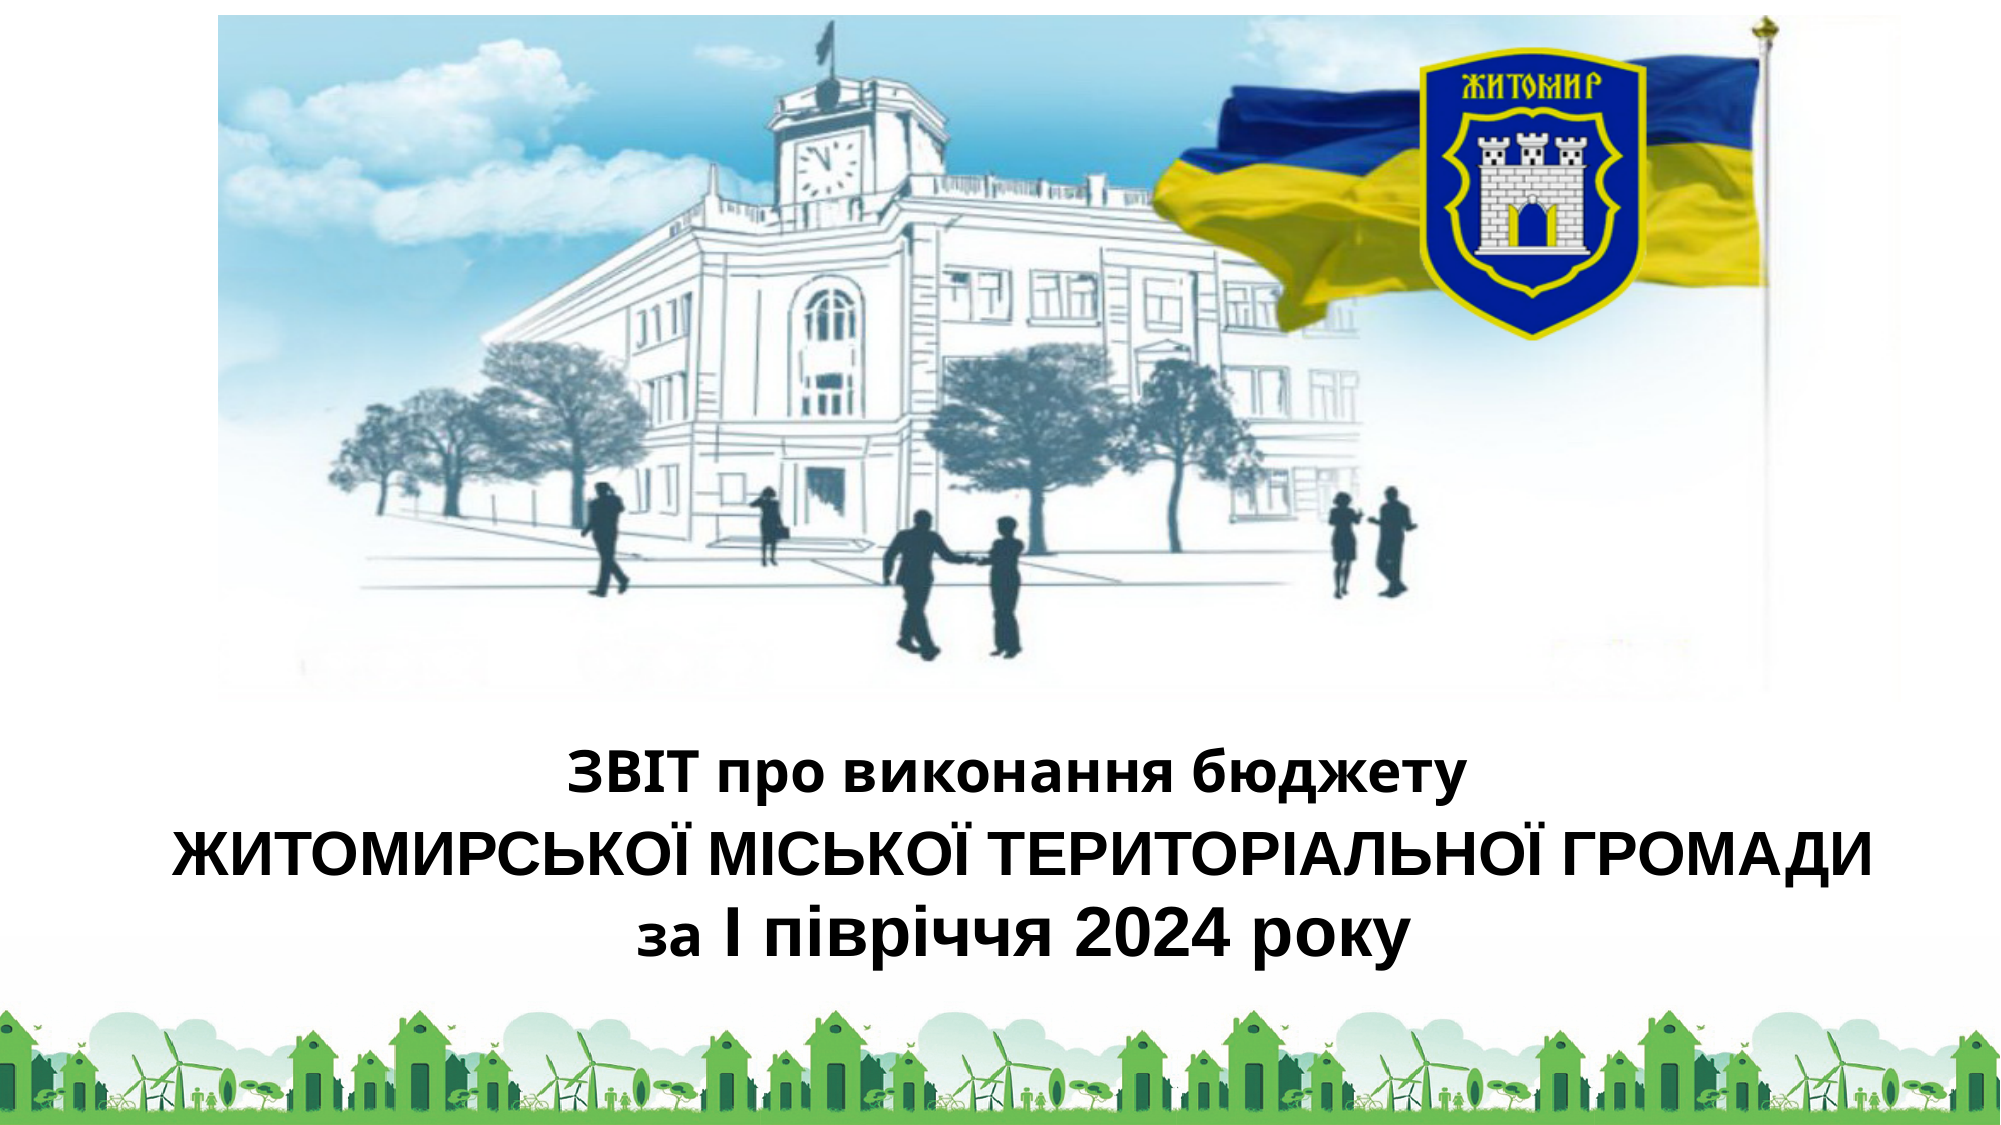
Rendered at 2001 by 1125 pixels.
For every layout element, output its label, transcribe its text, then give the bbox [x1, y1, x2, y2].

text_box ЗВІТ про виконання бюджету ЖИТОМИРСЬКОЇ МІСЬКОЇ ТЕРИТОРІАЛЬНОЇ ГРОМАДИ за І півріччя 2024 року [148, 713, 1901, 936]
picture [218, 15, 1901, 702]
picture [0, 936, 2000, 1125]
